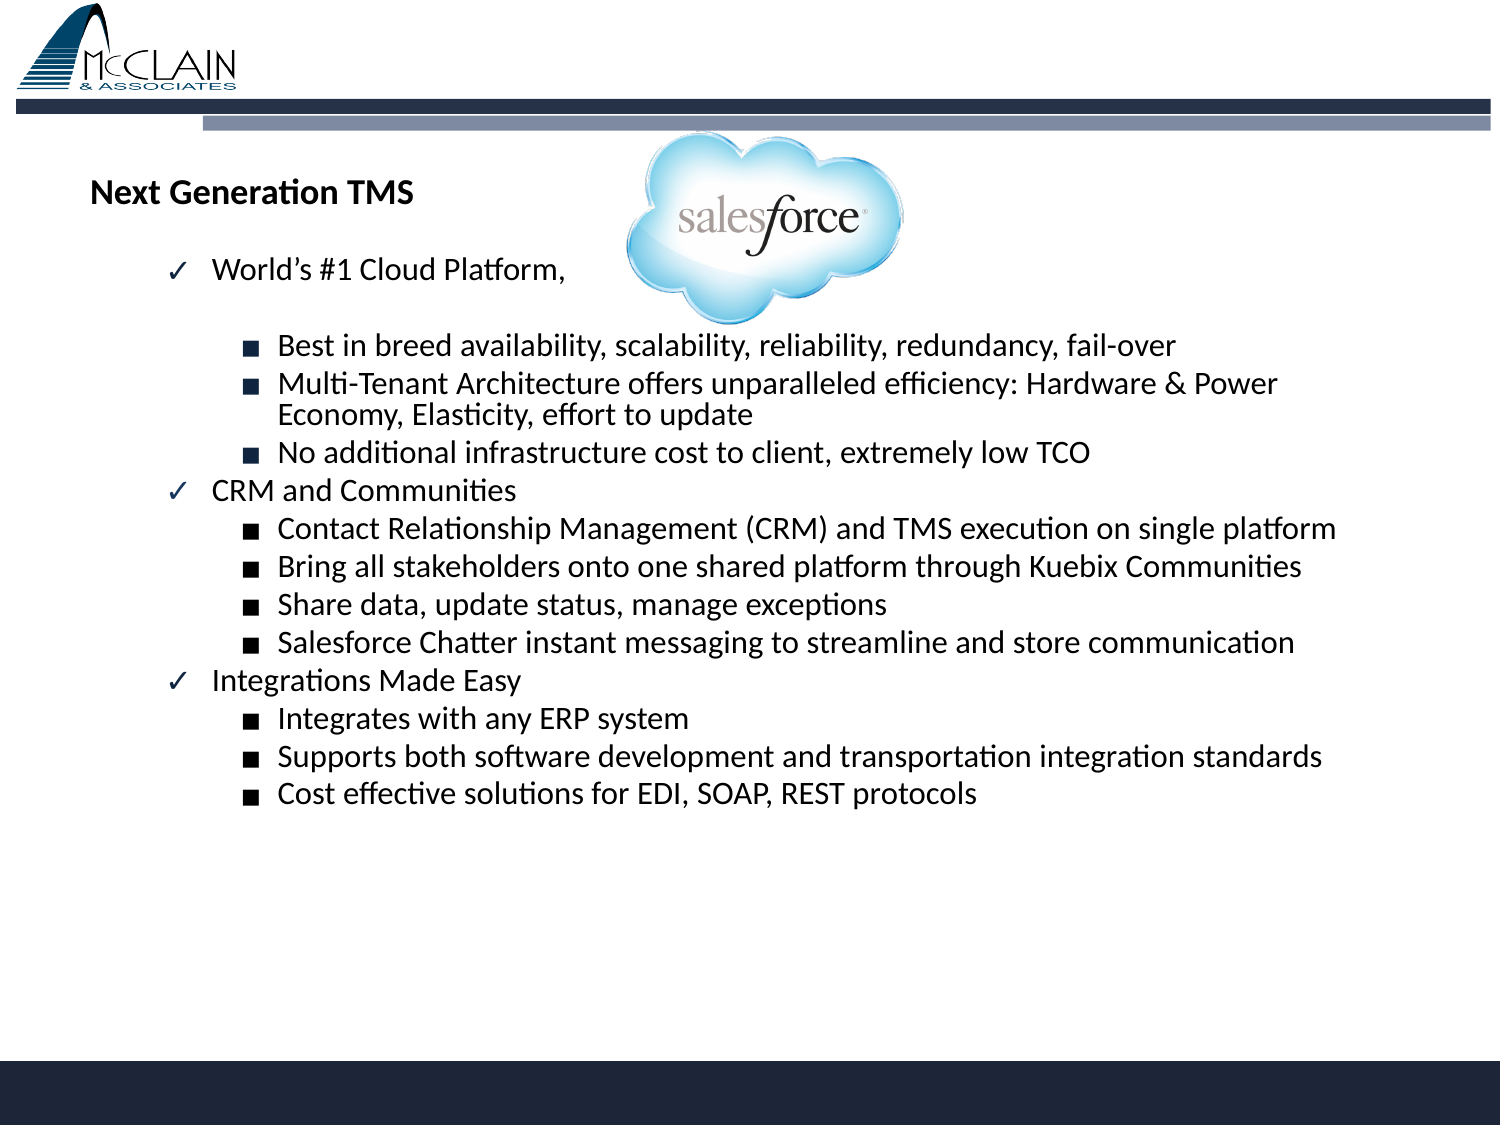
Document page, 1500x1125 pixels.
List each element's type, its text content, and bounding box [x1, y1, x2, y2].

text_box Next Generation TMS World’s #1 Cloud Platform, Best in breed availability, scalability, reliability, redundancy, fail-over Multi-Tenant Architecture offers unparalleled efficiency: Hardware & Power Economy, Elasticity, effort to update No additional infrastructure cost to client, extremely low TCO CRM and Communities Contact Relationship Management (CRM) and TMS execution on single platform Bring all stakeholders onto one shared platform through Kuebix Communities Share data, update status, manage exceptions Salesforce Chatter instant messaging to streamline and store communication Integrations Made Easy Integrates with any ERP system Supports both software development and transportation integration standards Cost effective solutions for EDI, SOAP, REST protocols [74, 168, 1425, 1014]
picture [16, 3, 236, 90]
picture [613, 117, 917, 338]
picture [0, 1061, 1500, 1125]
